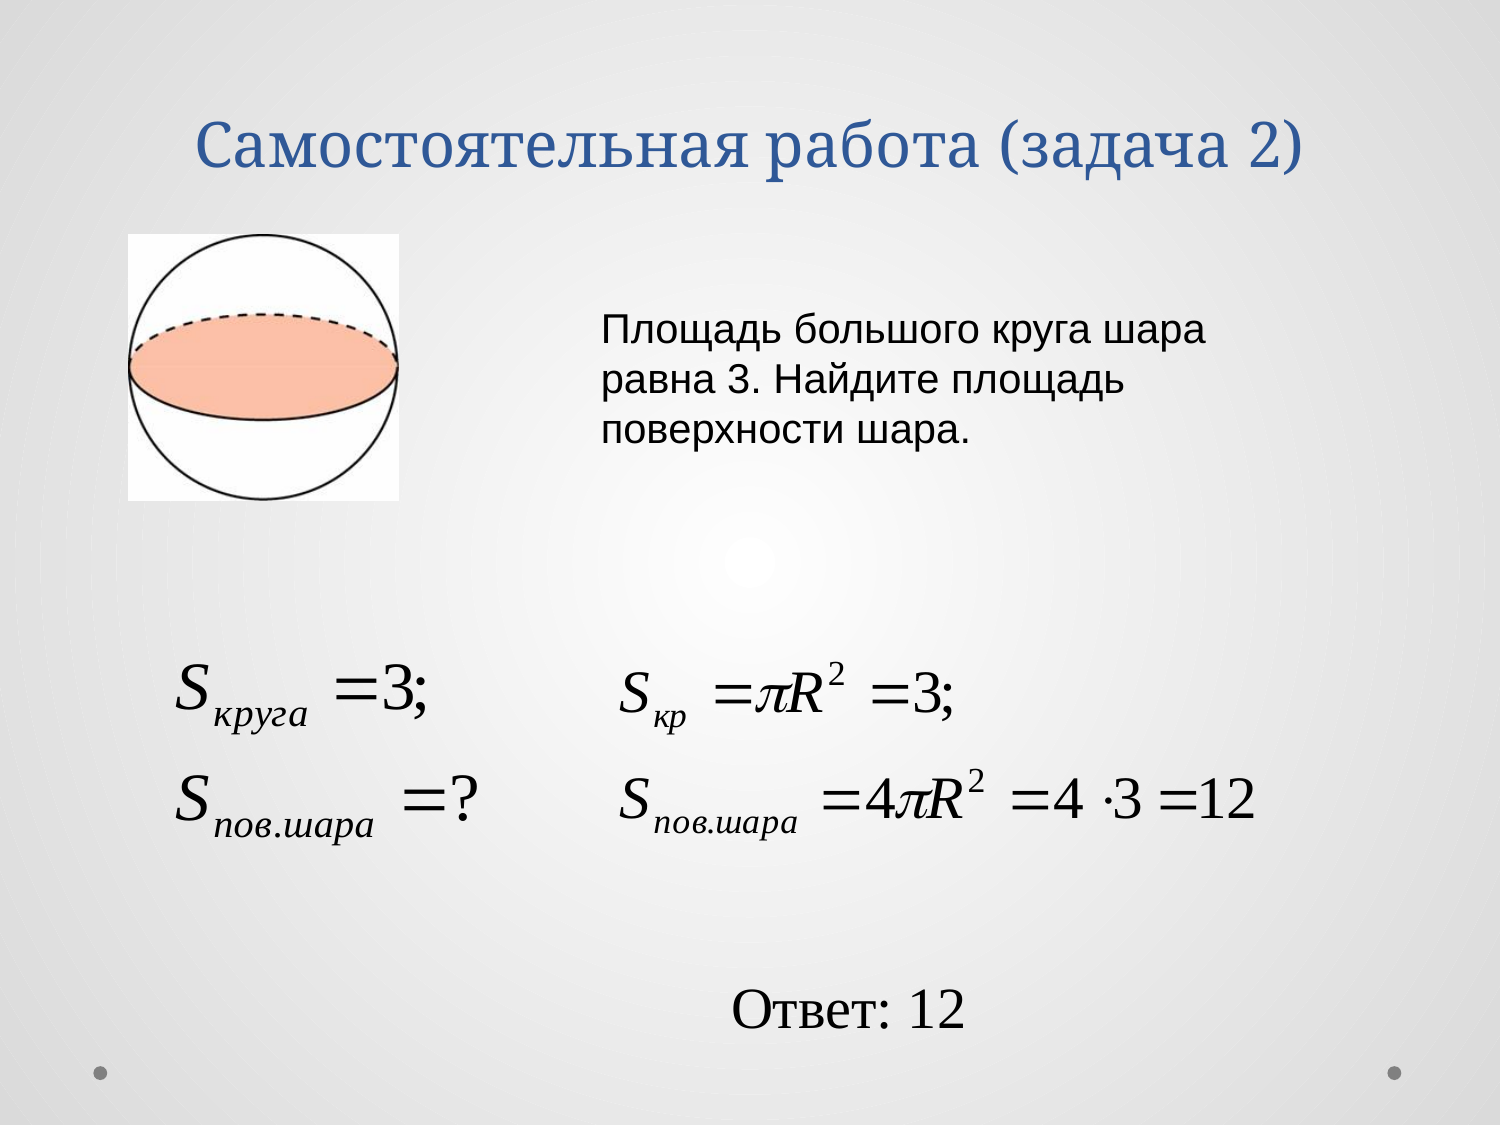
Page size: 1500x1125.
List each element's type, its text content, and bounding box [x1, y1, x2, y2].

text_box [163, 644, 492, 859]
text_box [609, 644, 1271, 856]
text_box Ответ: 12 [716, 962, 1176, 1048]
picture [128, 234, 399, 501]
text_box Площадь большого круга шара равна 3. Найдите площадь поверхности шара. [585, 293, 1289, 509]
title Самостоятельная работа (задача 2) [75, 0, 1425, 188]
